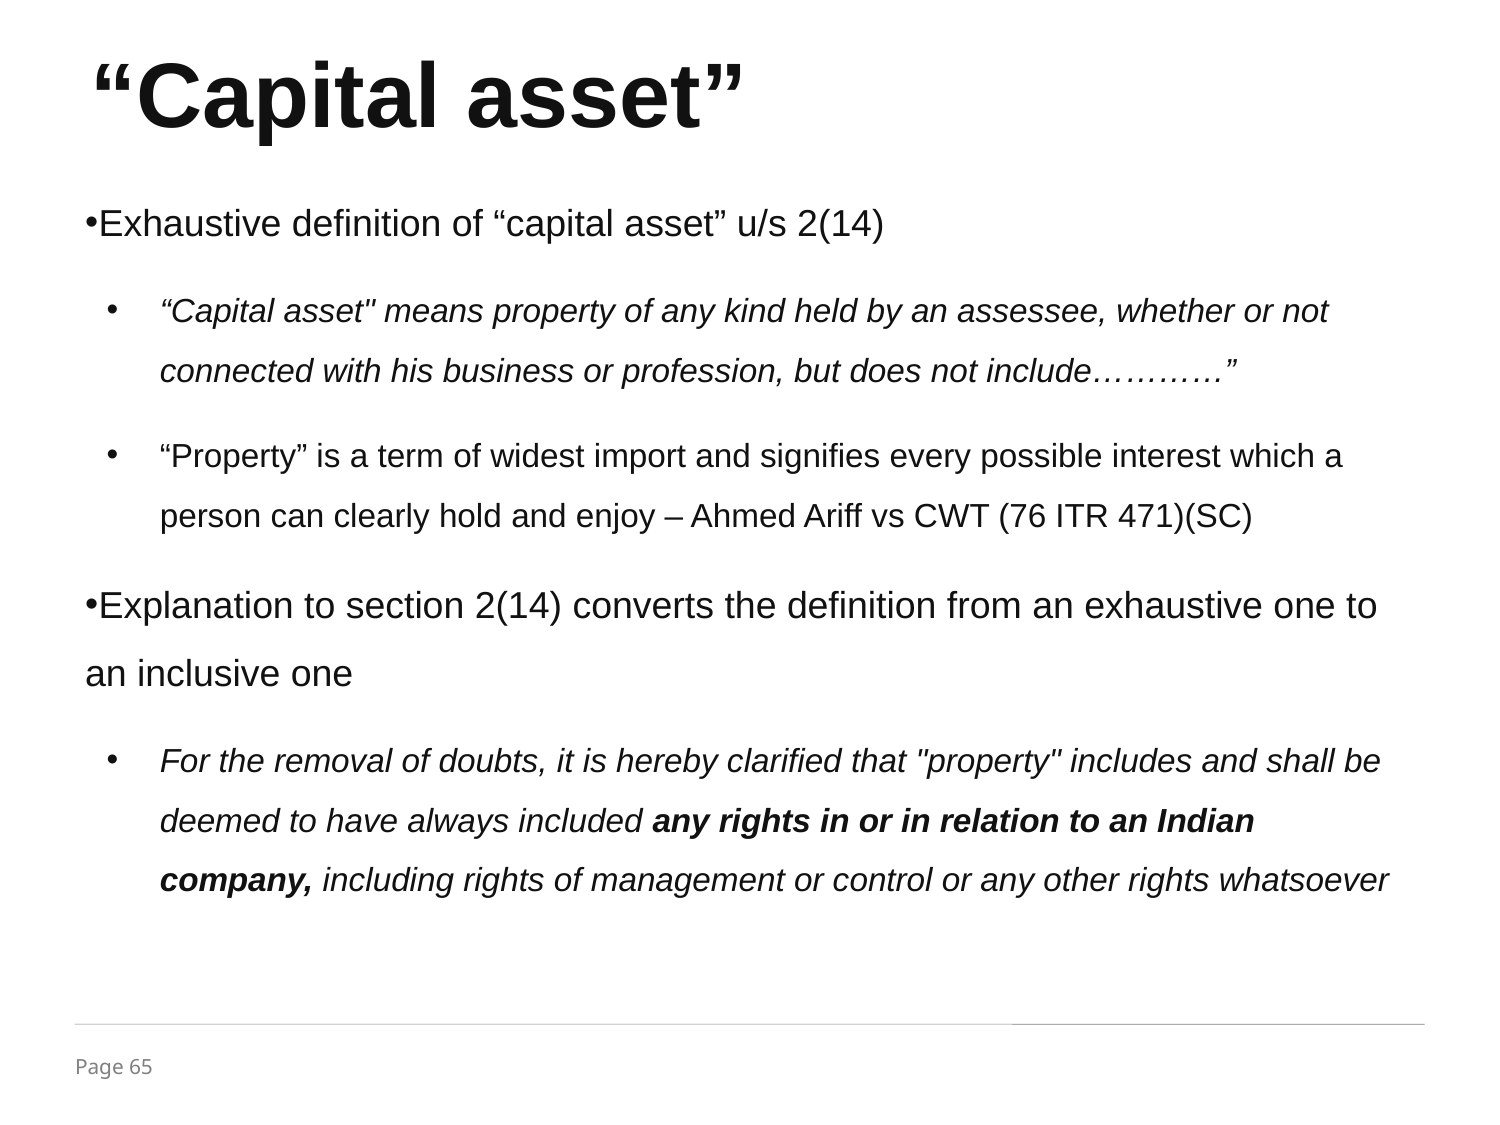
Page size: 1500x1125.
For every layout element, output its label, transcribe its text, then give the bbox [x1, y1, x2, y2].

list Exhaustive definition of “capital asset” u/s 2(14) “Capital asset" means property of any kind held by an assessee, whether or not connected with his business or profession, but does not include…………” “Property” is a term of widest import and signifies every possible interest which a person can clearly hold and enjoy – Ahmed Ariff vs CWT (76 ITR 471)(SC) Explanation to section 2(14) converts the definition from an exhaustive one to an inclusive one For the removal of doubts, it is hereby clarified that "property" includes and shall be deemed to have always included any rights in or in relation to an Indian company, including rights of management or control or any other rights whatsoever [70, 169, 1421, 975]
title “Capital asset” [75, 45, 1425, 173]
